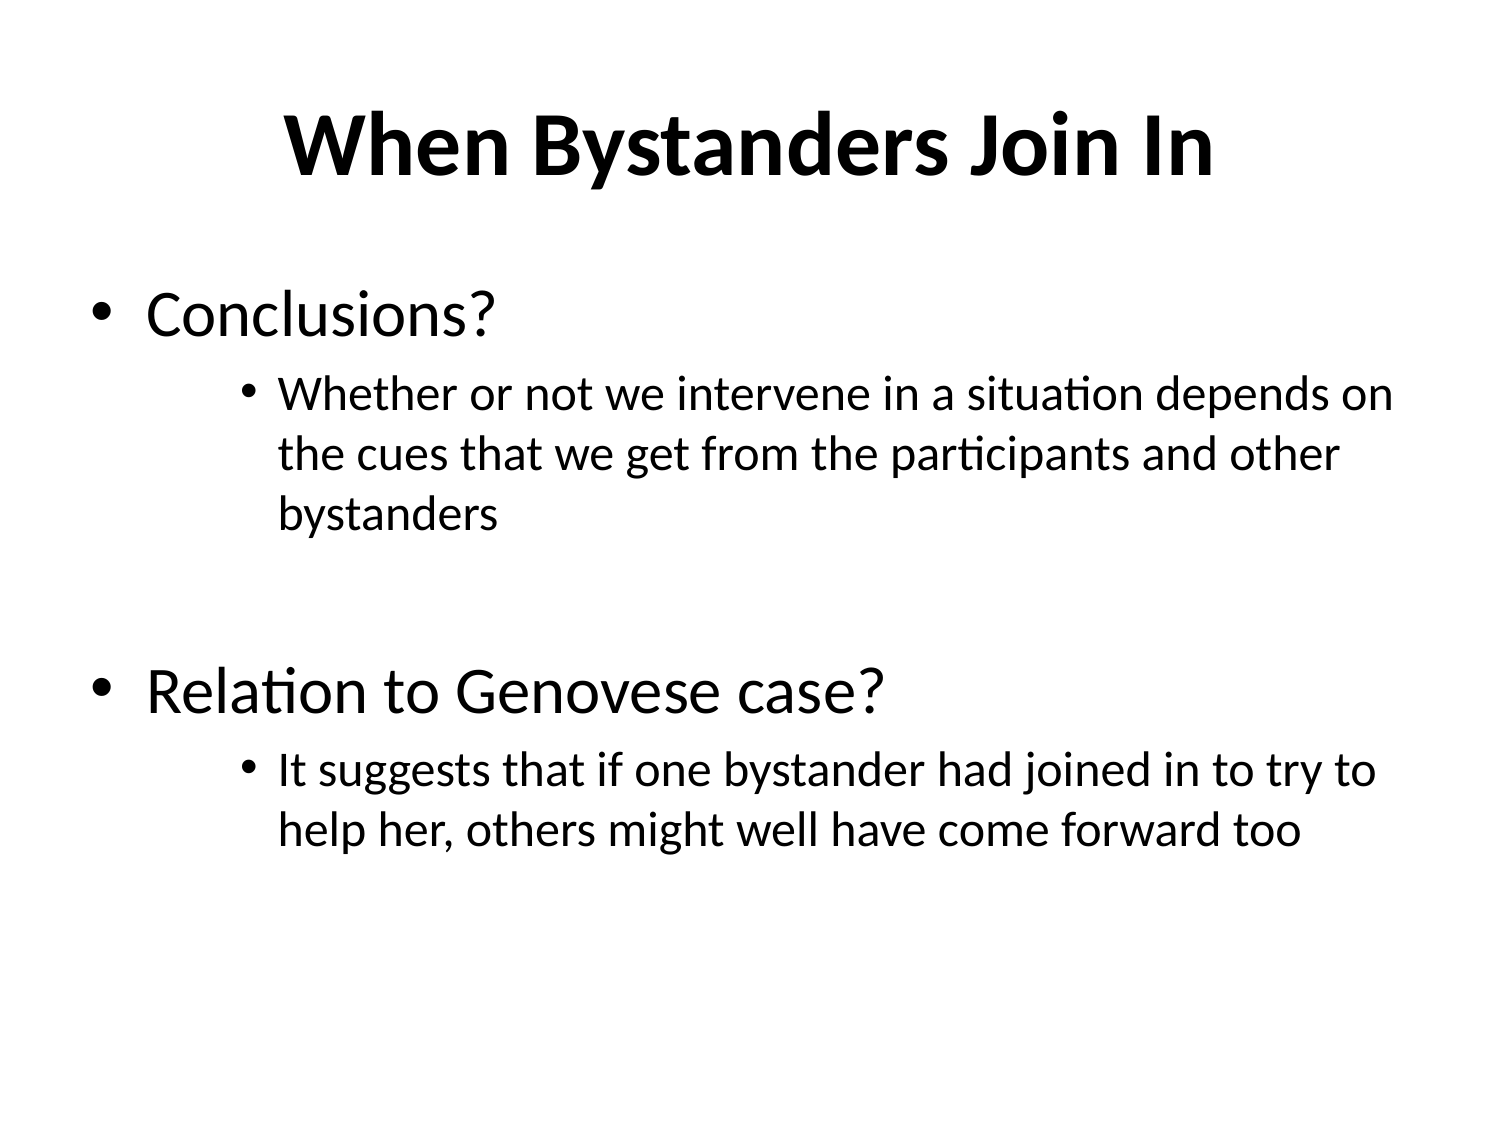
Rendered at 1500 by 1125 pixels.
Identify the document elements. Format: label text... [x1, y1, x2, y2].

title When Bystanders Join In [75, 45, 1425, 233]
list Conclusions? Whether or not we intervene in a situation depends on the cues that we get from the participants and other bystanders Relation to Genovese case? It suggests that if one bystander had joined in to try to help her, others might well have come forward too [75, 262, 1425, 1005]
